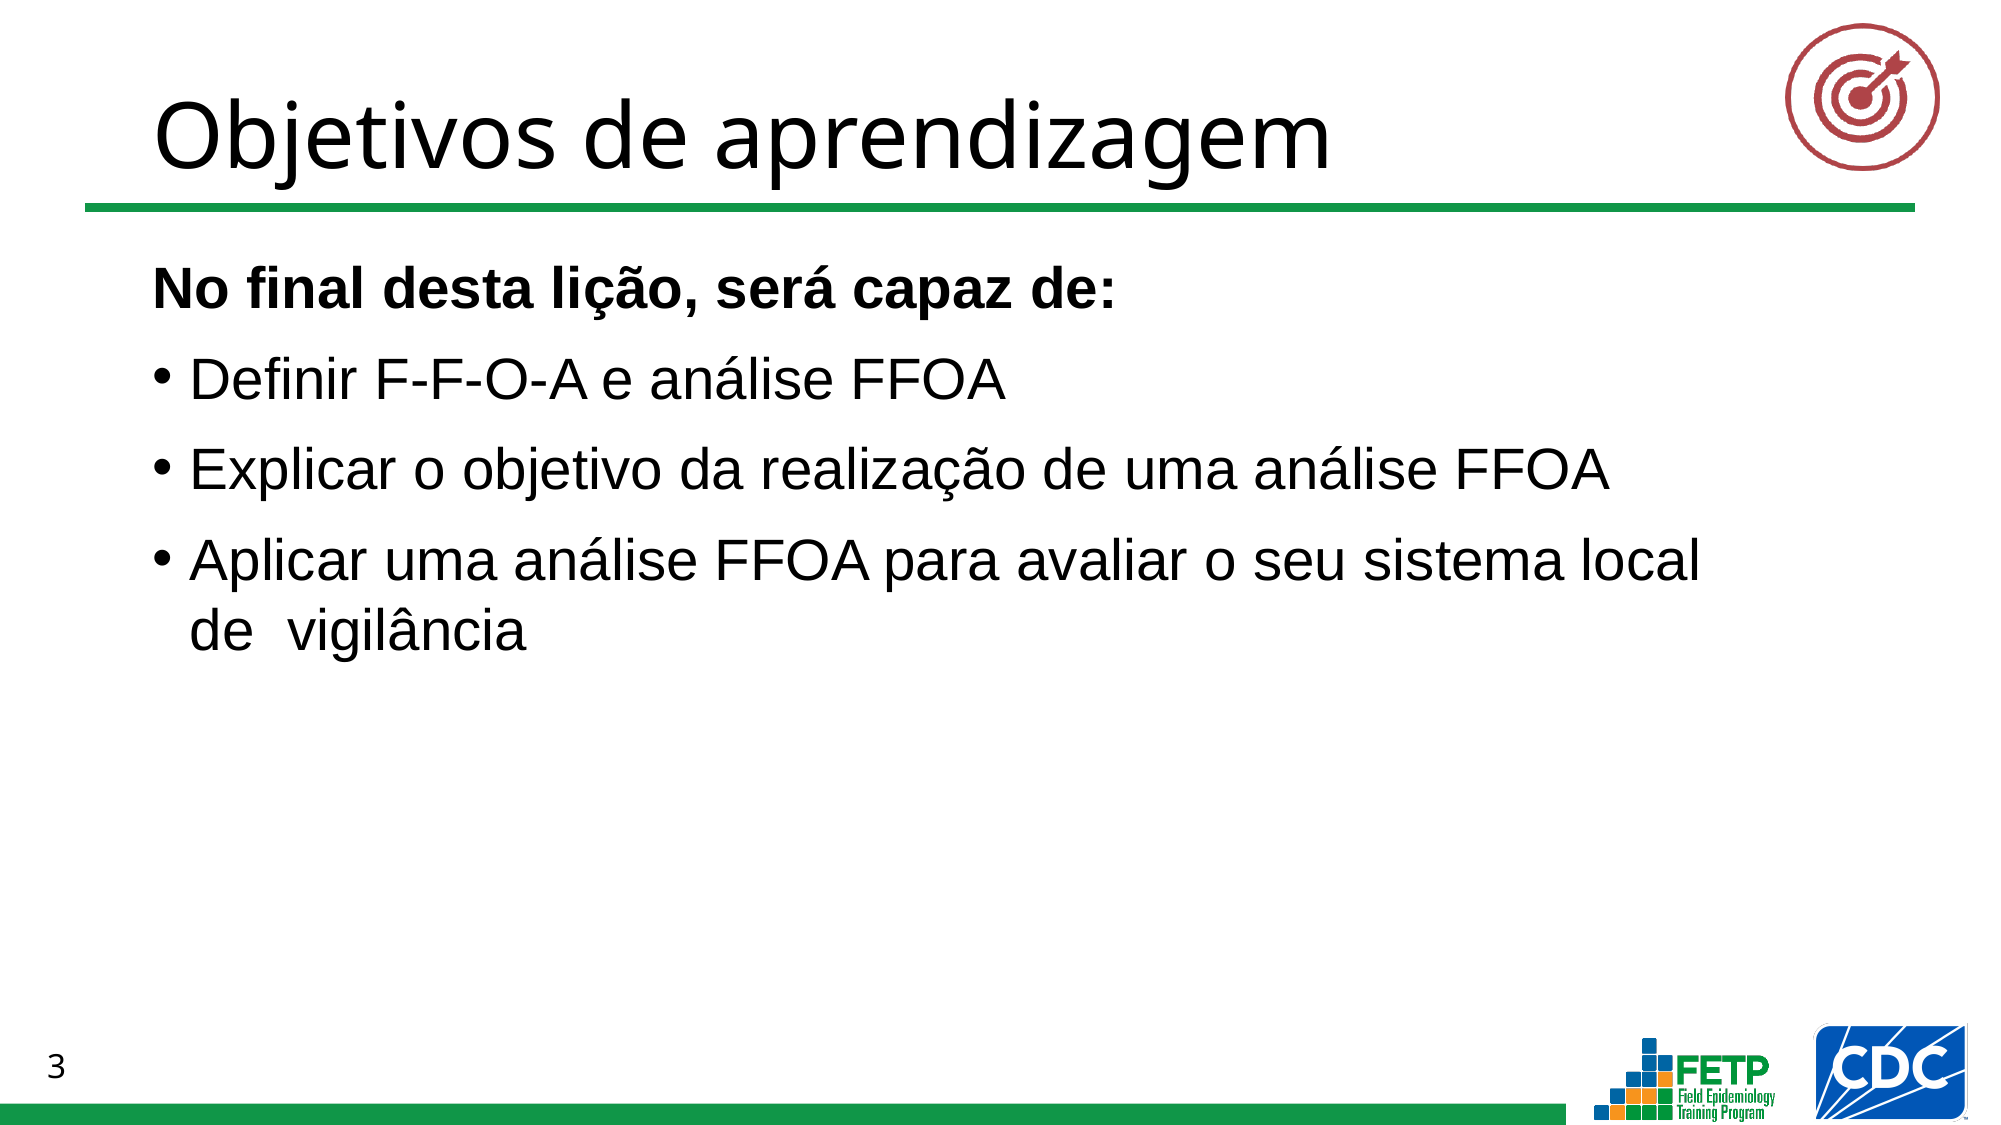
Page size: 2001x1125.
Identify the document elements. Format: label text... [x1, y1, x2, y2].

picture [1813, 1023, 1968, 1122]
picture [1594, 1038, 1775, 1122]
list No final desta lição, será capaz de: Definir F-F-O-A e análise FFOA Explicar o objetivo da realização de uma análise FFOA Aplicar uma análise FFOA para avaliar o seu sistema local de vigilância [137, 242, 1863, 1004]
picture [1785, 23, 1940, 171]
